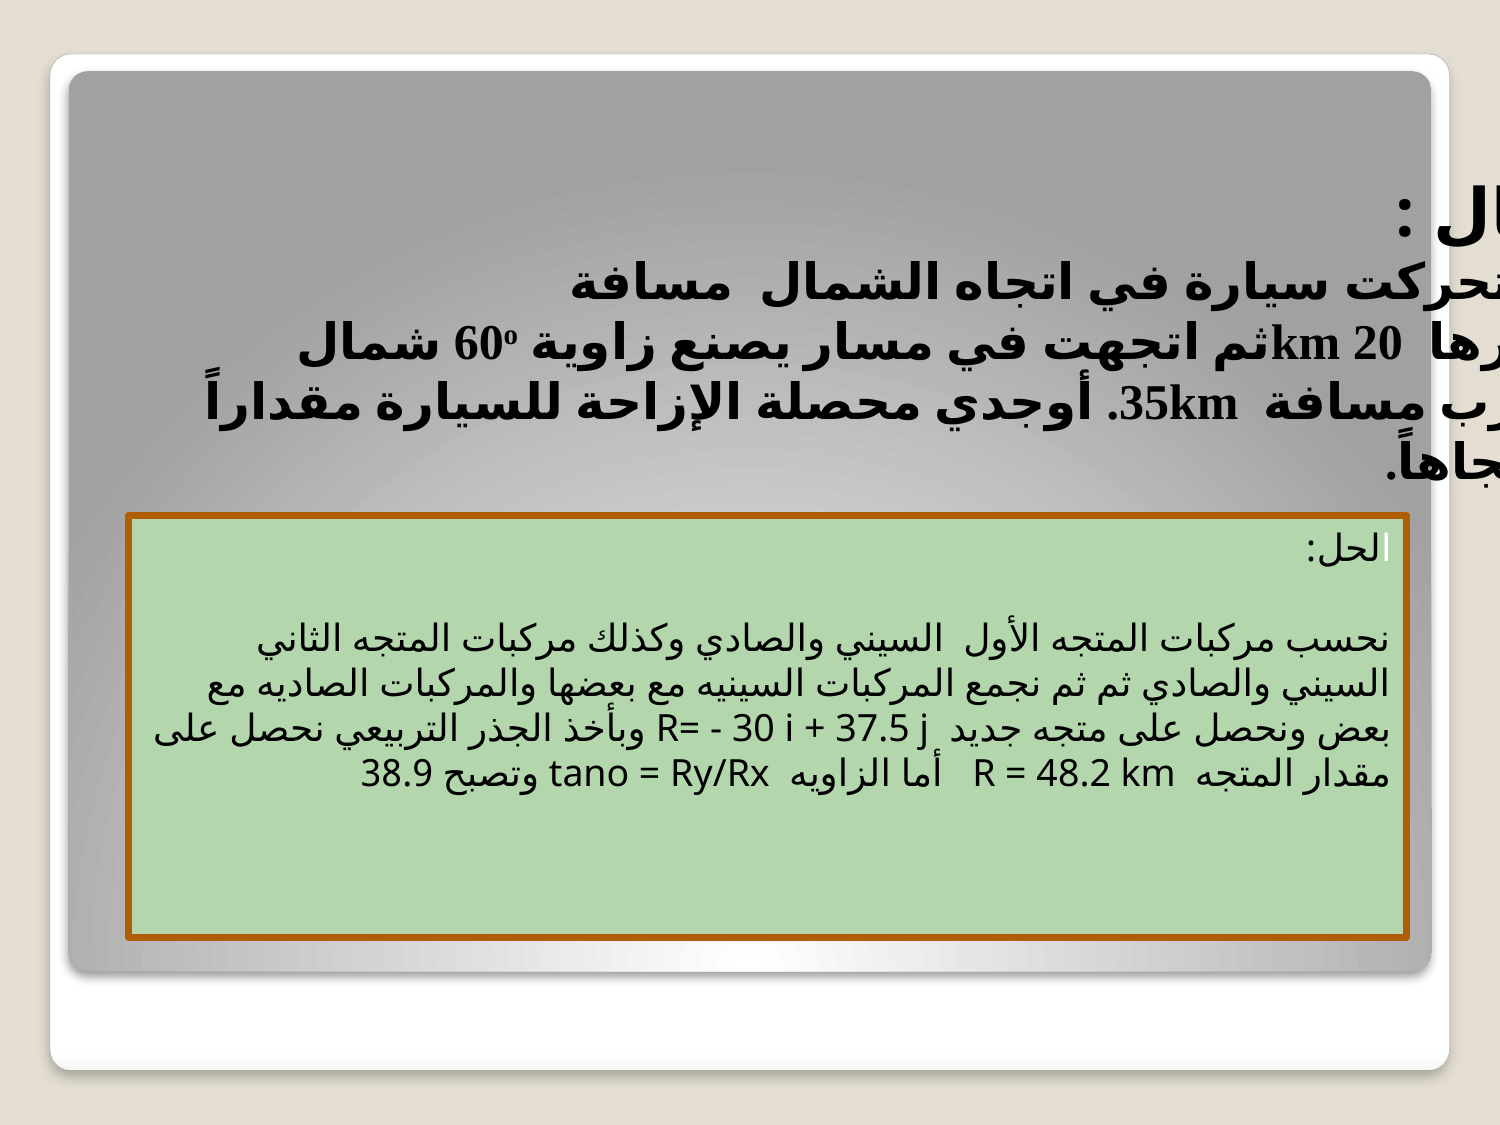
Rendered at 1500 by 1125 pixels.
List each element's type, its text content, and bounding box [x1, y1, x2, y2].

text_box الحل: نحسب مركبات المتجه الأول السيني والصادي وكذلك مركبات المتجه الثاني السيني والصادي ثم ثم نجمع المركبات السينيه مع بعضها والمركبات الصاديه مع بعض ونحصل على متجه جديد R= - 30 i + 37.5 j وبأخذ الجذر التربيعي نحصل على مقدار المتجه R = 48.2 km أما الزاويه tano = Ry/Rx وتصبح 38.9 [125, 512, 1410, 941]
text_box مثال : إذا تحركت سيارة في اتجاه الشمال مسافة قدرها km 20ثم اتجهت في مسار يصنع زاوية 60o شمال الغرب مسافة 35km. أوجدي محصلة الإزاحة للسيارة مقداراً و اتجاهاً. [177, 81, 1500, 497]
